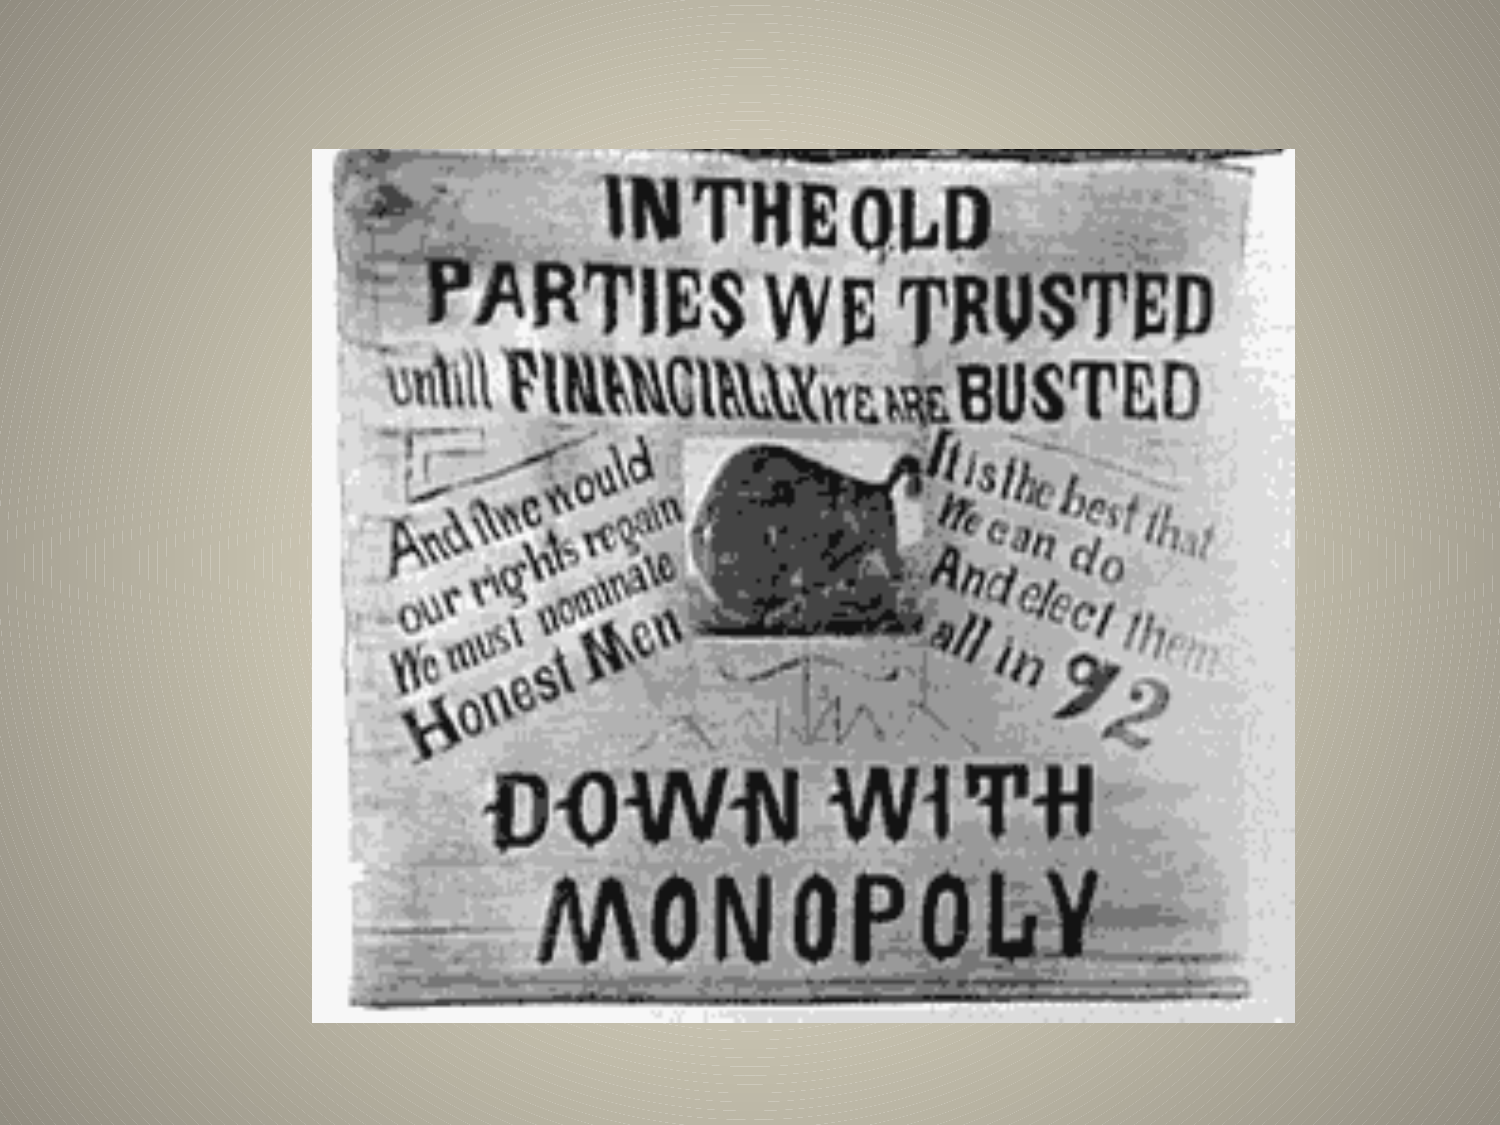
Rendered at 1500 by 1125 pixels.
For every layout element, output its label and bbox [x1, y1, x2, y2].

list [312, 149, 1295, 1023]
